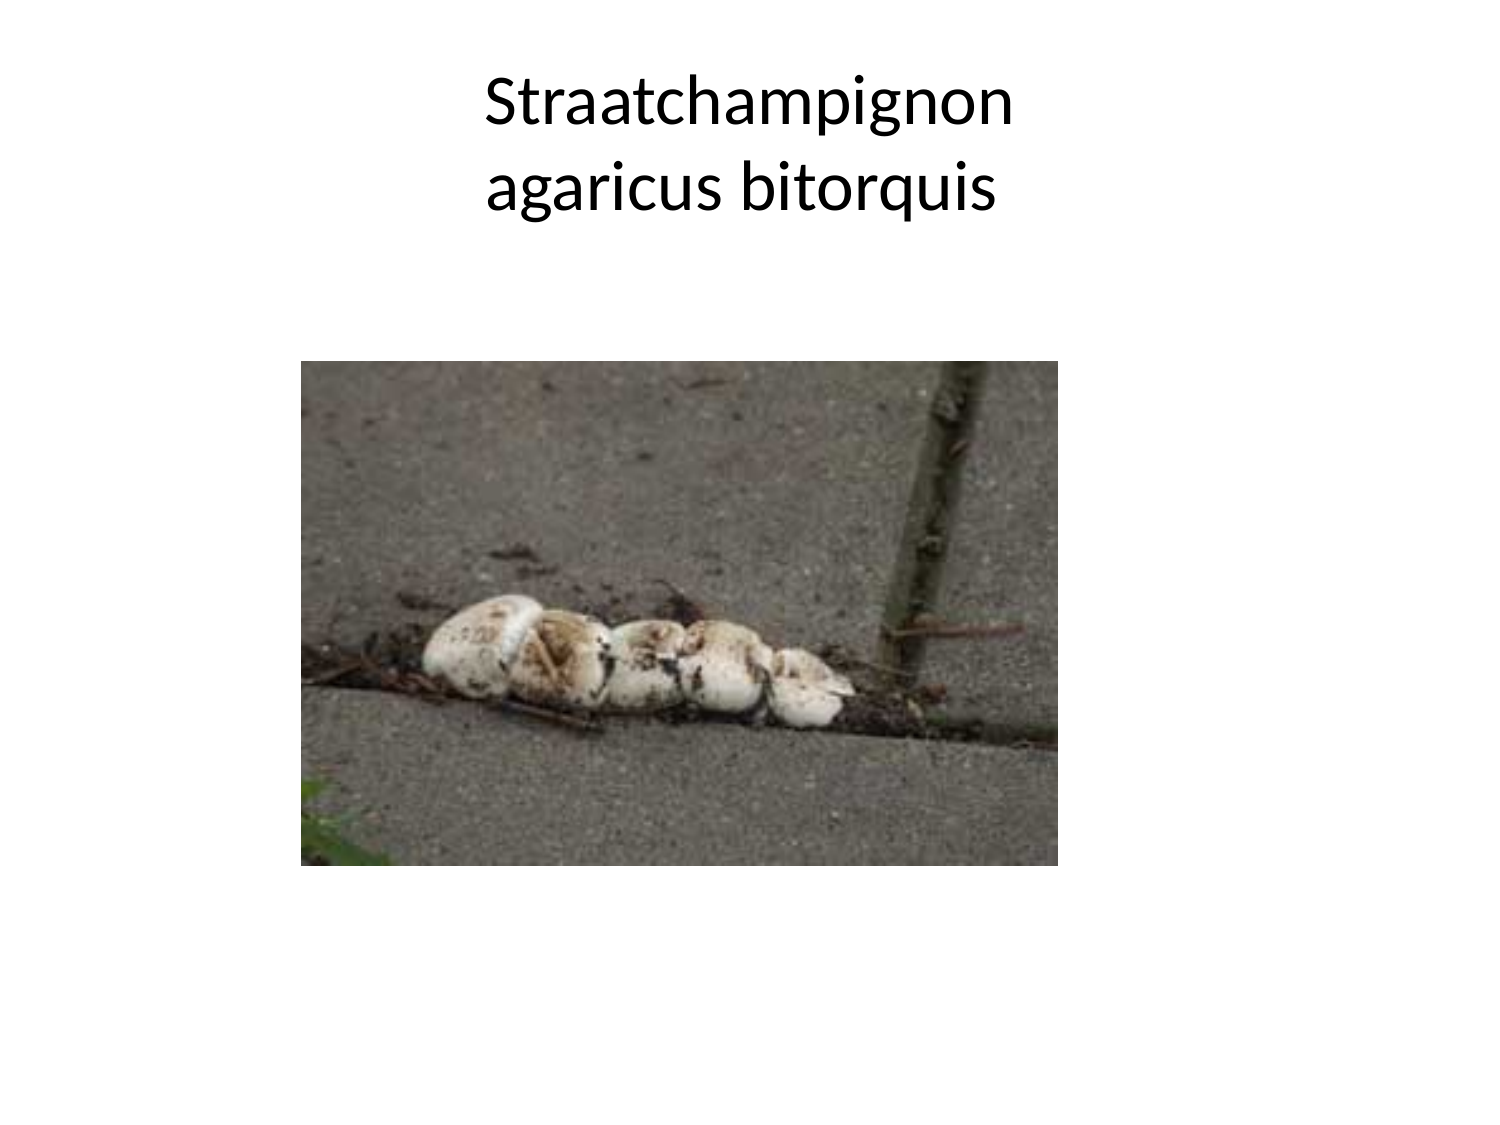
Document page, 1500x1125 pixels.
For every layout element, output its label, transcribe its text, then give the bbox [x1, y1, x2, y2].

picture [300, 361, 1058, 866]
title Straatchampignon agaricus bitorquis [75, 45, 1425, 233]
